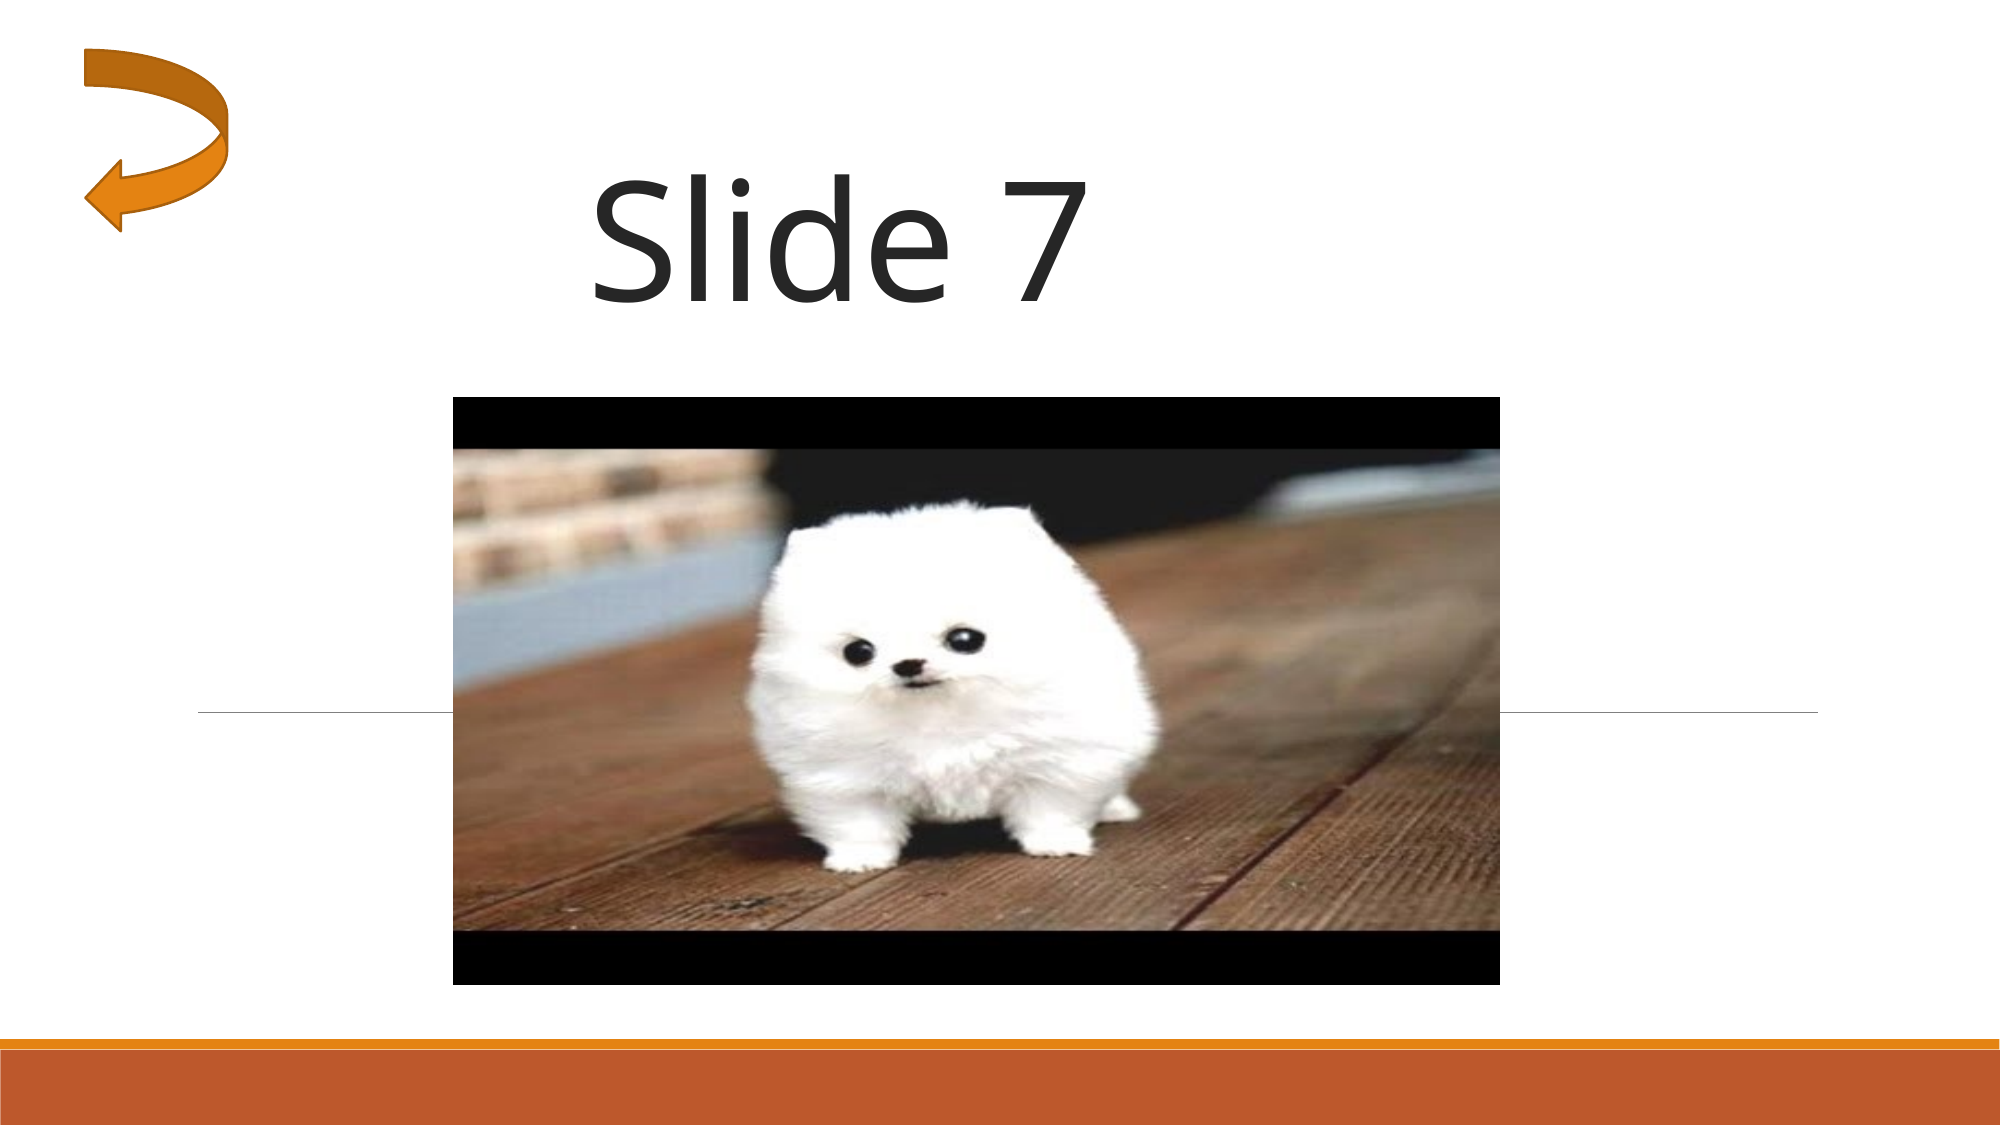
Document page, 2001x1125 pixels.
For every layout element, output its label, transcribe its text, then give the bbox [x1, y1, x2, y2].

title Slide 7 [572, 0, 2000, 343]
text_box [84, 48, 229, 233]
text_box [451, 396, 1501, 987]
